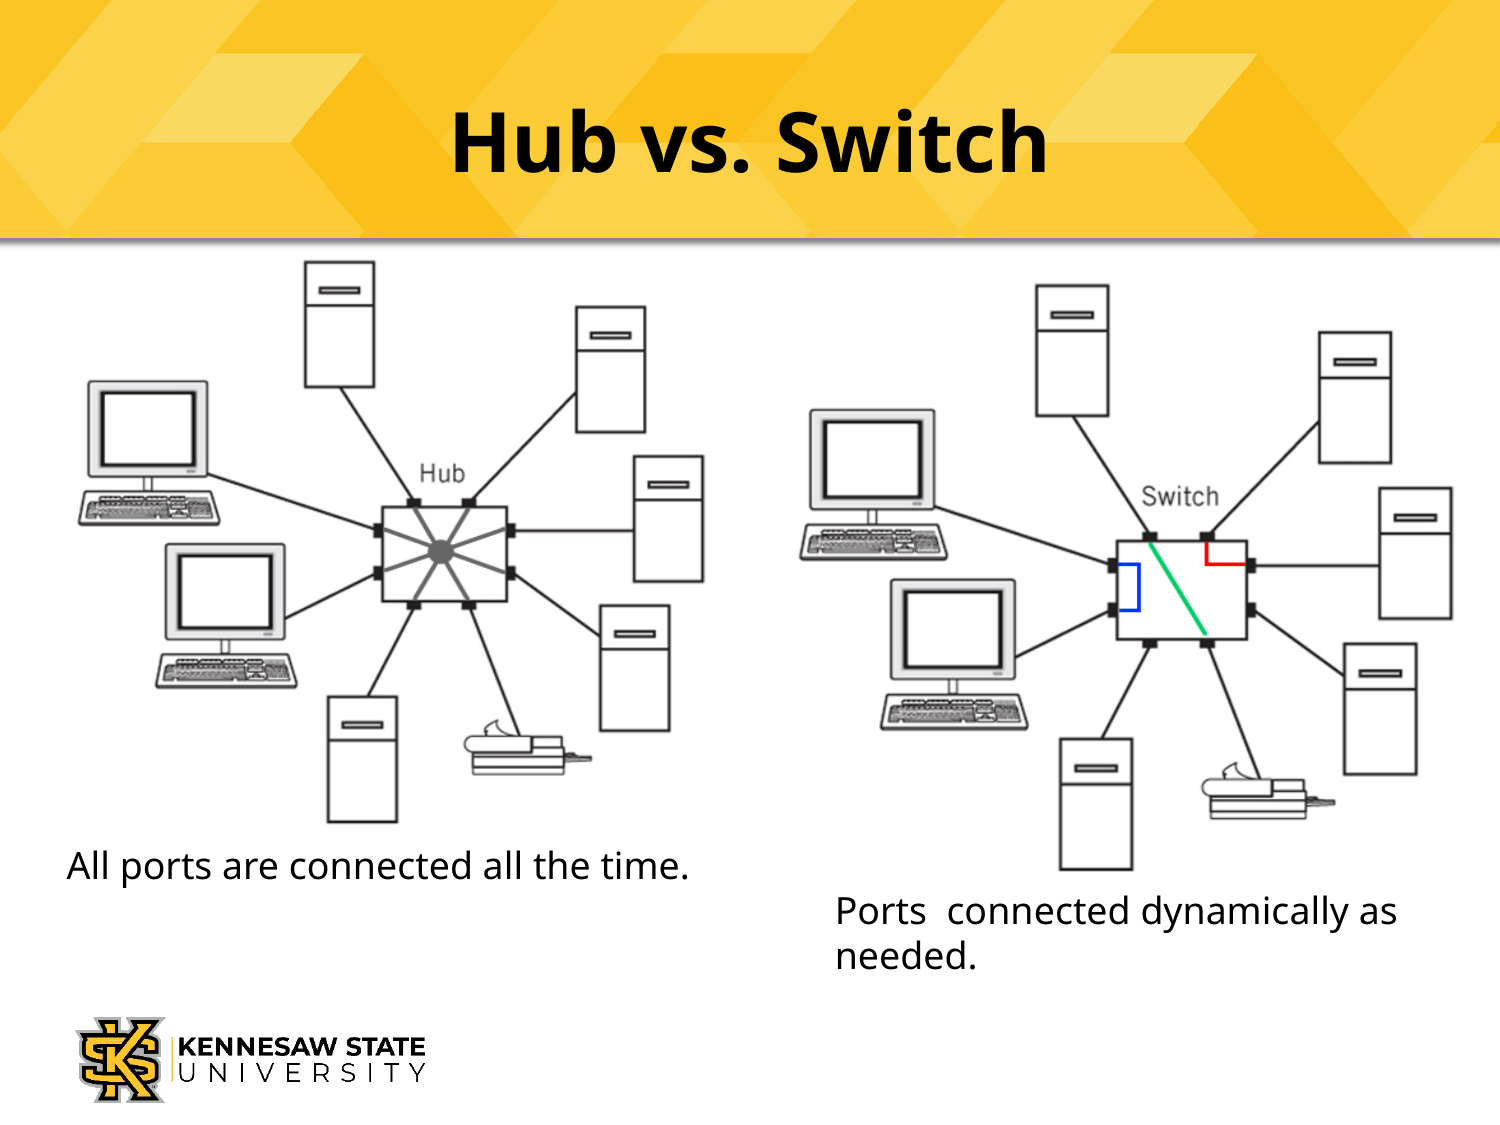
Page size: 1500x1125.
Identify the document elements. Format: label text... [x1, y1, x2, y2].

picture [789, 274, 1466, 882]
text_box Ports connected dynamically as needed. [816, 891, 1438, 986]
text_box All ports are connected all the time. [48, 833, 736, 897]
picture [0, 0, 1500, 834]
picture [75, 1017, 425, 1103]
title Hub vs. Switch [75, 45, 1425, 233]
